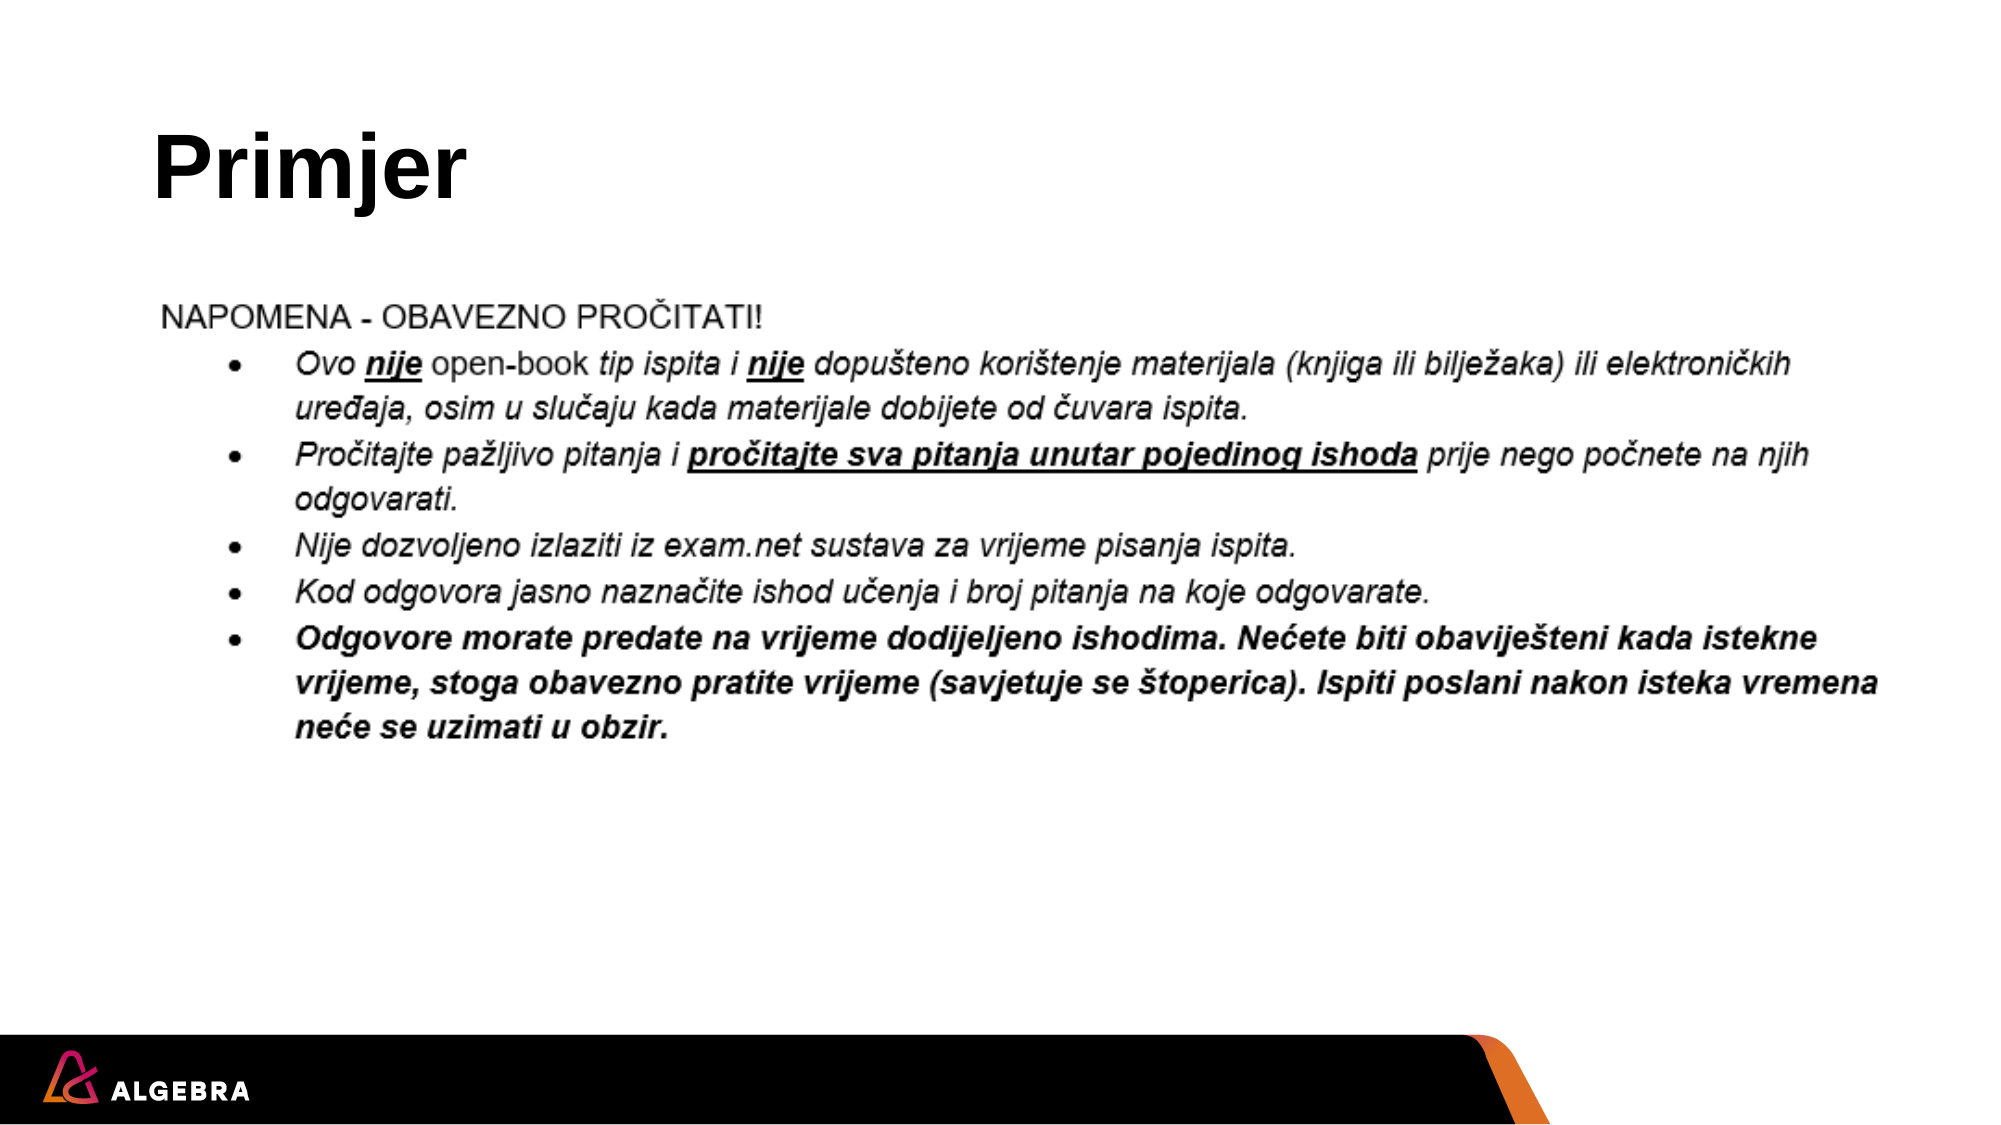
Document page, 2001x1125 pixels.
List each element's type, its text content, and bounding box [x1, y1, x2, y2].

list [137, 277, 1926, 776]
picture [0, 1034, 1733, 1125]
title Primjer [137, 59, 1863, 277]
